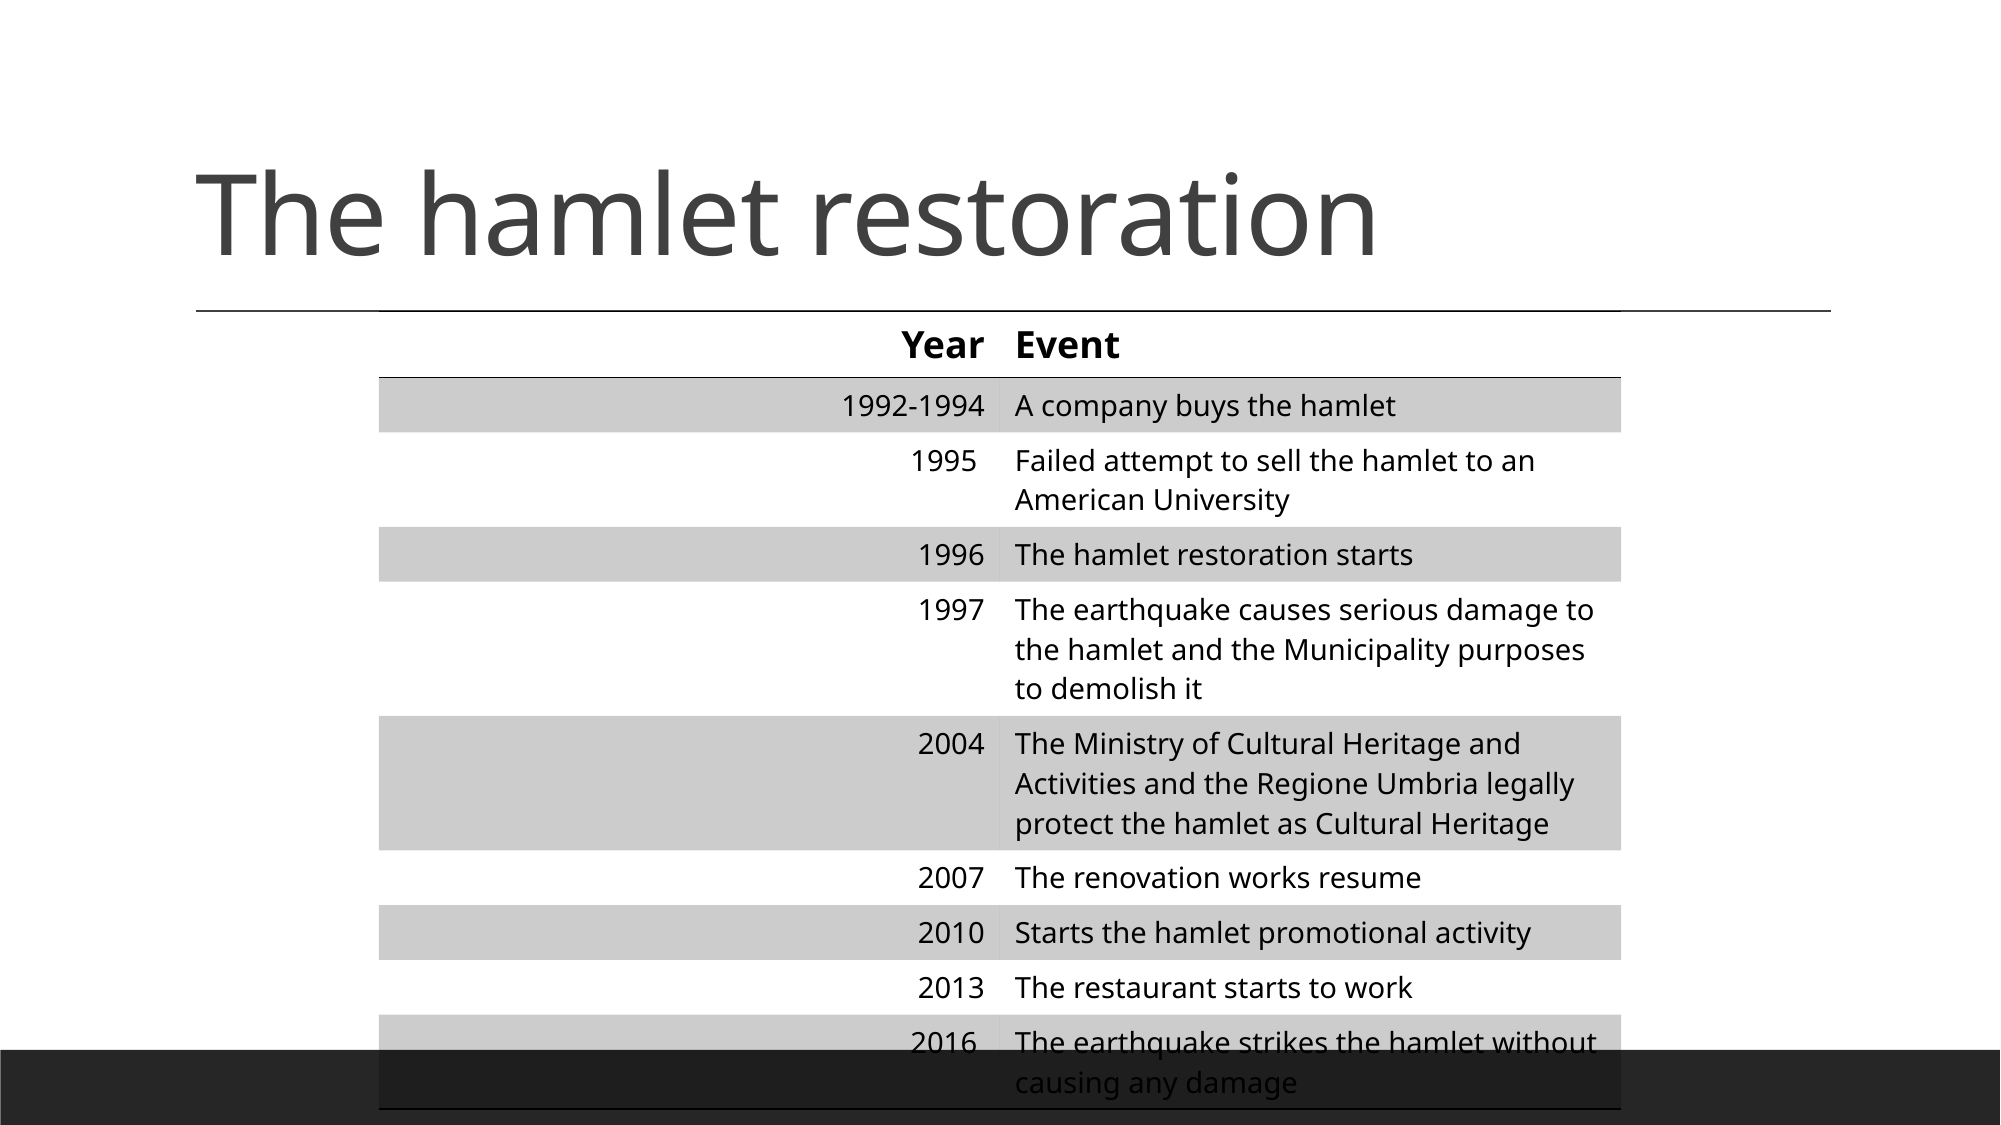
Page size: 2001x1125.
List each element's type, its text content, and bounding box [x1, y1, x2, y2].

table_header Event [1000, 312, 1621, 377]
table_cell 1992-1994 [379, 378, 1000, 432]
table_cell 2016 [379, 1015, 1000, 1108]
table_header Year [379, 312, 1000, 377]
table_cell Starts the hamlet promotional activity [1000, 905, 1621, 960]
table_cell The restaurant starts to work [1000, 960, 1621, 1015]
table_cell The earthquake strikes the hamlet without causing any damage [1000, 1015, 1621, 1108]
table_cell The earthquake causes serious damage to the hamlet and the Municipality purposes to demolish it [1000, 582, 1621, 716]
table_cell Failed attempt to sell the hamlet to an American University [1000, 432, 1621, 527]
table_cell 1996 [379, 527, 1000, 582]
table_cell 1995 [379, 432, 1000, 527]
table_cell 1997 [379, 582, 1000, 716]
table_cell 2004 [379, 716, 1000, 850]
title The hamlet restoration [180, 47, 1830, 285]
table_cell The hamlet restoration starts [1000, 527, 1621, 582]
table_cell A company buys the hamlet [1000, 378, 1621, 432]
table_cell The renovation works resume [1000, 850, 1621, 905]
table_cell 2010 [379, 905, 1000, 960]
table_cell The Ministry of Cultural Heritage and Activities and the Regione Umbria legally protect the hamlet as Cultural Heritage [1000, 716, 1621, 850]
table_cell 2013 [379, 960, 1000, 1015]
table_cell 2007 [379, 850, 1000, 905]
